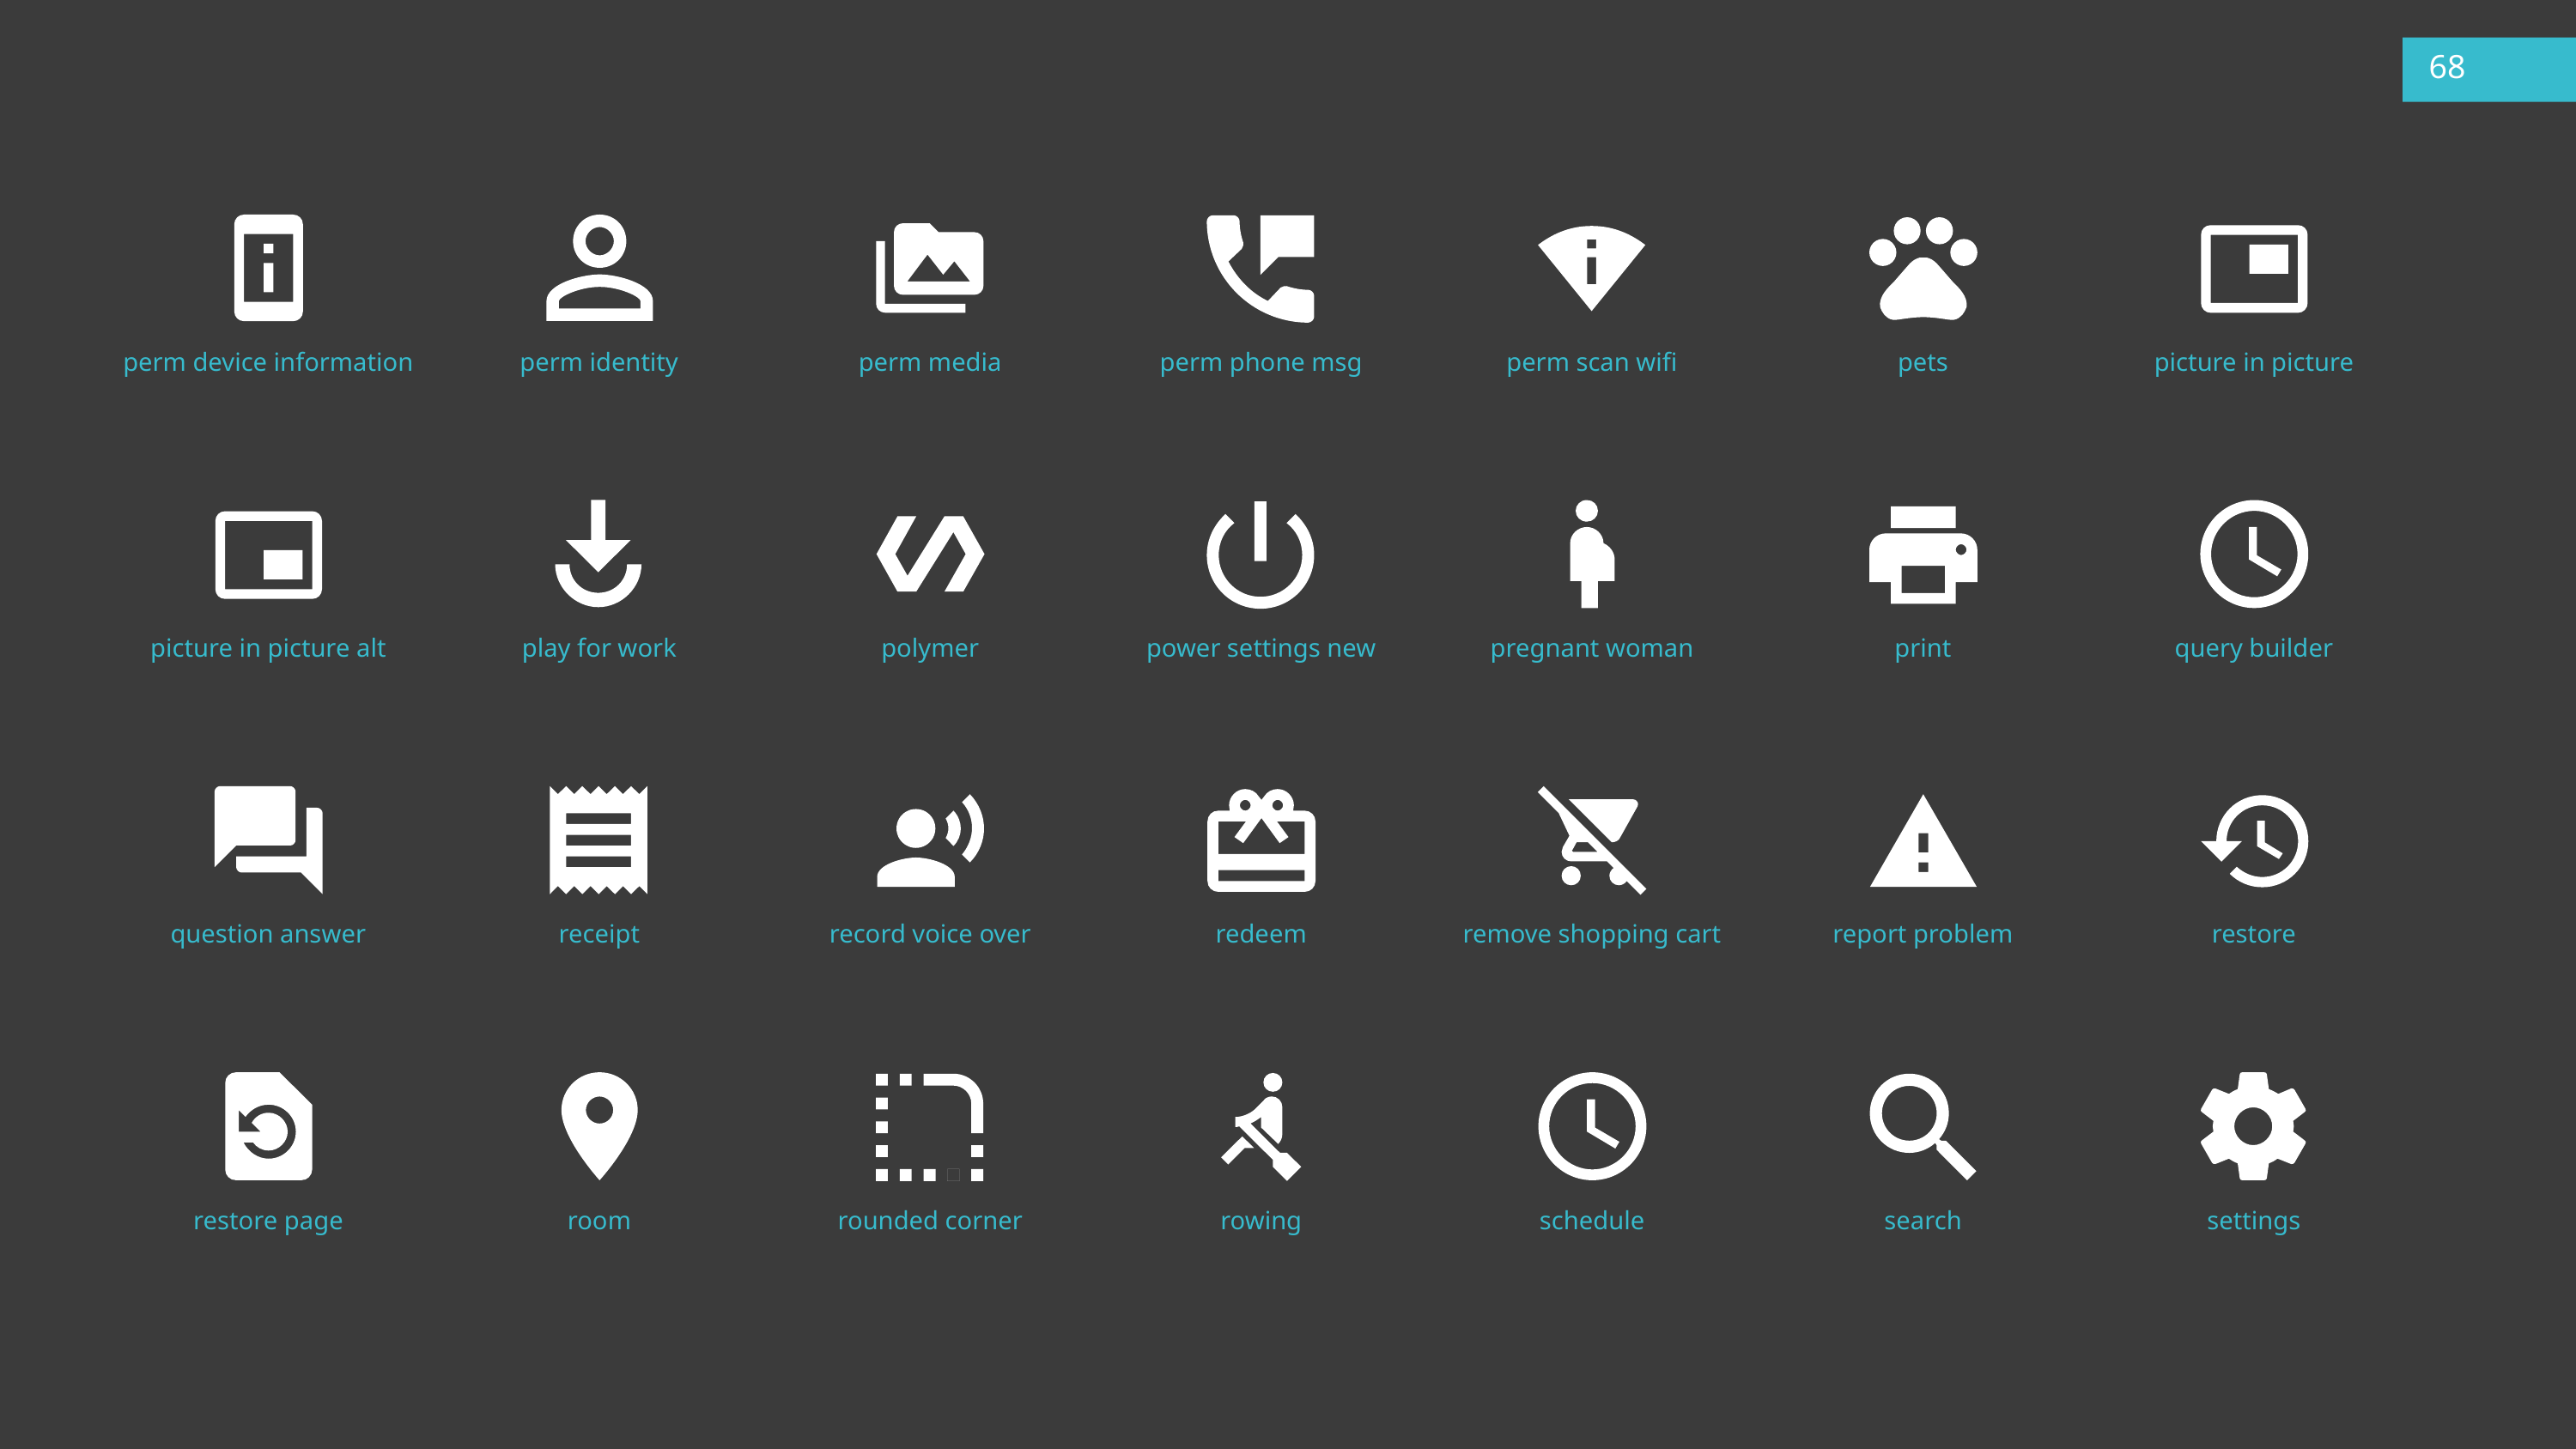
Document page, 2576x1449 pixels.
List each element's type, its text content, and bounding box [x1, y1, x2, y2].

text_box search [1744, 1197, 2075, 1241]
text_box [971, 1168, 984, 1181]
text_box [1925, 217, 1953, 245]
text_box print [1744, 626, 2075, 669]
text_box [1891, 506, 1956, 529]
text_box perm identity [420, 339, 750, 383]
text_box perm media [750, 339, 1082, 383]
text_box [546, 274, 653, 321]
text_box [1893, 217, 1921, 245]
text_box receipt [420, 912, 750, 955]
text_box [877, 857, 955, 888]
text_box [876, 240, 966, 313]
text_box settings [2075, 1197, 2433, 1241]
text_box [962, 794, 984, 863]
text_box [2201, 1072, 2306, 1180]
text_box record voice over [750, 912, 1082, 955]
text_box [1207, 789, 1316, 892]
text_box [561, 1072, 638, 1180]
text_box [876, 1121, 888, 1134]
text_box [1869, 794, 1978, 888]
text_box [1221, 1136, 1255, 1165]
text_box [2200, 500, 2309, 609]
text_box [1869, 1073, 1977, 1180]
text_box [1254, 501, 1267, 561]
text_box perm scan wifi [1413, 339, 1744, 383]
text_box [1206, 215, 1315, 323]
text_box redeem [1082, 912, 1413, 955]
text_box play for work [420, 626, 750, 669]
text_box query builder [2075, 626, 2433, 669]
text_box [1950, 239, 1978, 266]
text_box [1263, 1072, 1283, 1092]
text_box [1538, 1072, 1647, 1180]
text_box [214, 785, 296, 868]
text_box [1869, 239, 1897, 266]
text_box restore [2075, 912, 2433, 955]
text_box [1538, 226, 1646, 312]
text_box [555, 564, 642, 608]
text_box [899, 1168, 912, 1181]
text_box [899, 1073, 912, 1086]
text_box [215, 511, 323, 599]
text_box [236, 807, 323, 894]
text_box [1576, 500, 1598, 522]
text_box [876, 516, 985, 592]
text_box perm phone msg [1082, 339, 1413, 383]
text_box restore page [89, 1197, 420, 1241]
text_box [1570, 526, 1615, 609]
text_box [876, 1073, 888, 1086]
text_box [1537, 785, 1647, 895]
text_box [971, 1145, 984, 1157]
text_box [225, 1072, 313, 1180]
text_box room [420, 1197, 750, 1241]
text_box [923, 1168, 936, 1181]
text_box power settings new [1082, 626, 1413, 669]
text_box picture in picture [2075, 339, 2433, 383]
text_box [945, 810, 961, 846]
text_box rounded corner [750, 1197, 1082, 1241]
text_box [2201, 795, 2309, 888]
text_box [1206, 513, 1315, 609]
text_box schedule [1413, 1197, 1744, 1241]
text_box [876, 1097, 888, 1110]
text_box [2201, 225, 2308, 313]
text_box remove shopping cart [1413, 912, 1744, 955]
text_box rowing [1082, 1197, 1413, 1241]
text_box report problem [1744, 912, 2075, 955]
text_box pets [1744, 339, 2075, 383]
text_box [876, 1168, 888, 1181]
text_box [896, 809, 936, 848]
text_box [894, 223, 984, 295]
text_box polymer [750, 626, 1082, 669]
text_box [550, 785, 647, 894]
text_box picture in picture alt [89, 626, 420, 669]
text_box [234, 214, 303, 322]
text_box question answer [89, 912, 420, 955]
text_box [566, 500, 631, 573]
text_box [1869, 533, 1978, 604]
text_box perm device information [89, 339, 420, 383]
text_box pregnant woman [1413, 626, 1744, 669]
text_box [573, 214, 627, 268]
text_box [876, 1145, 888, 1157]
slide_number 68 [2415, 35, 2502, 100]
text_box [1235, 1096, 1302, 1181]
text_box [1880, 258, 1967, 320]
text_box [923, 1073, 984, 1134]
